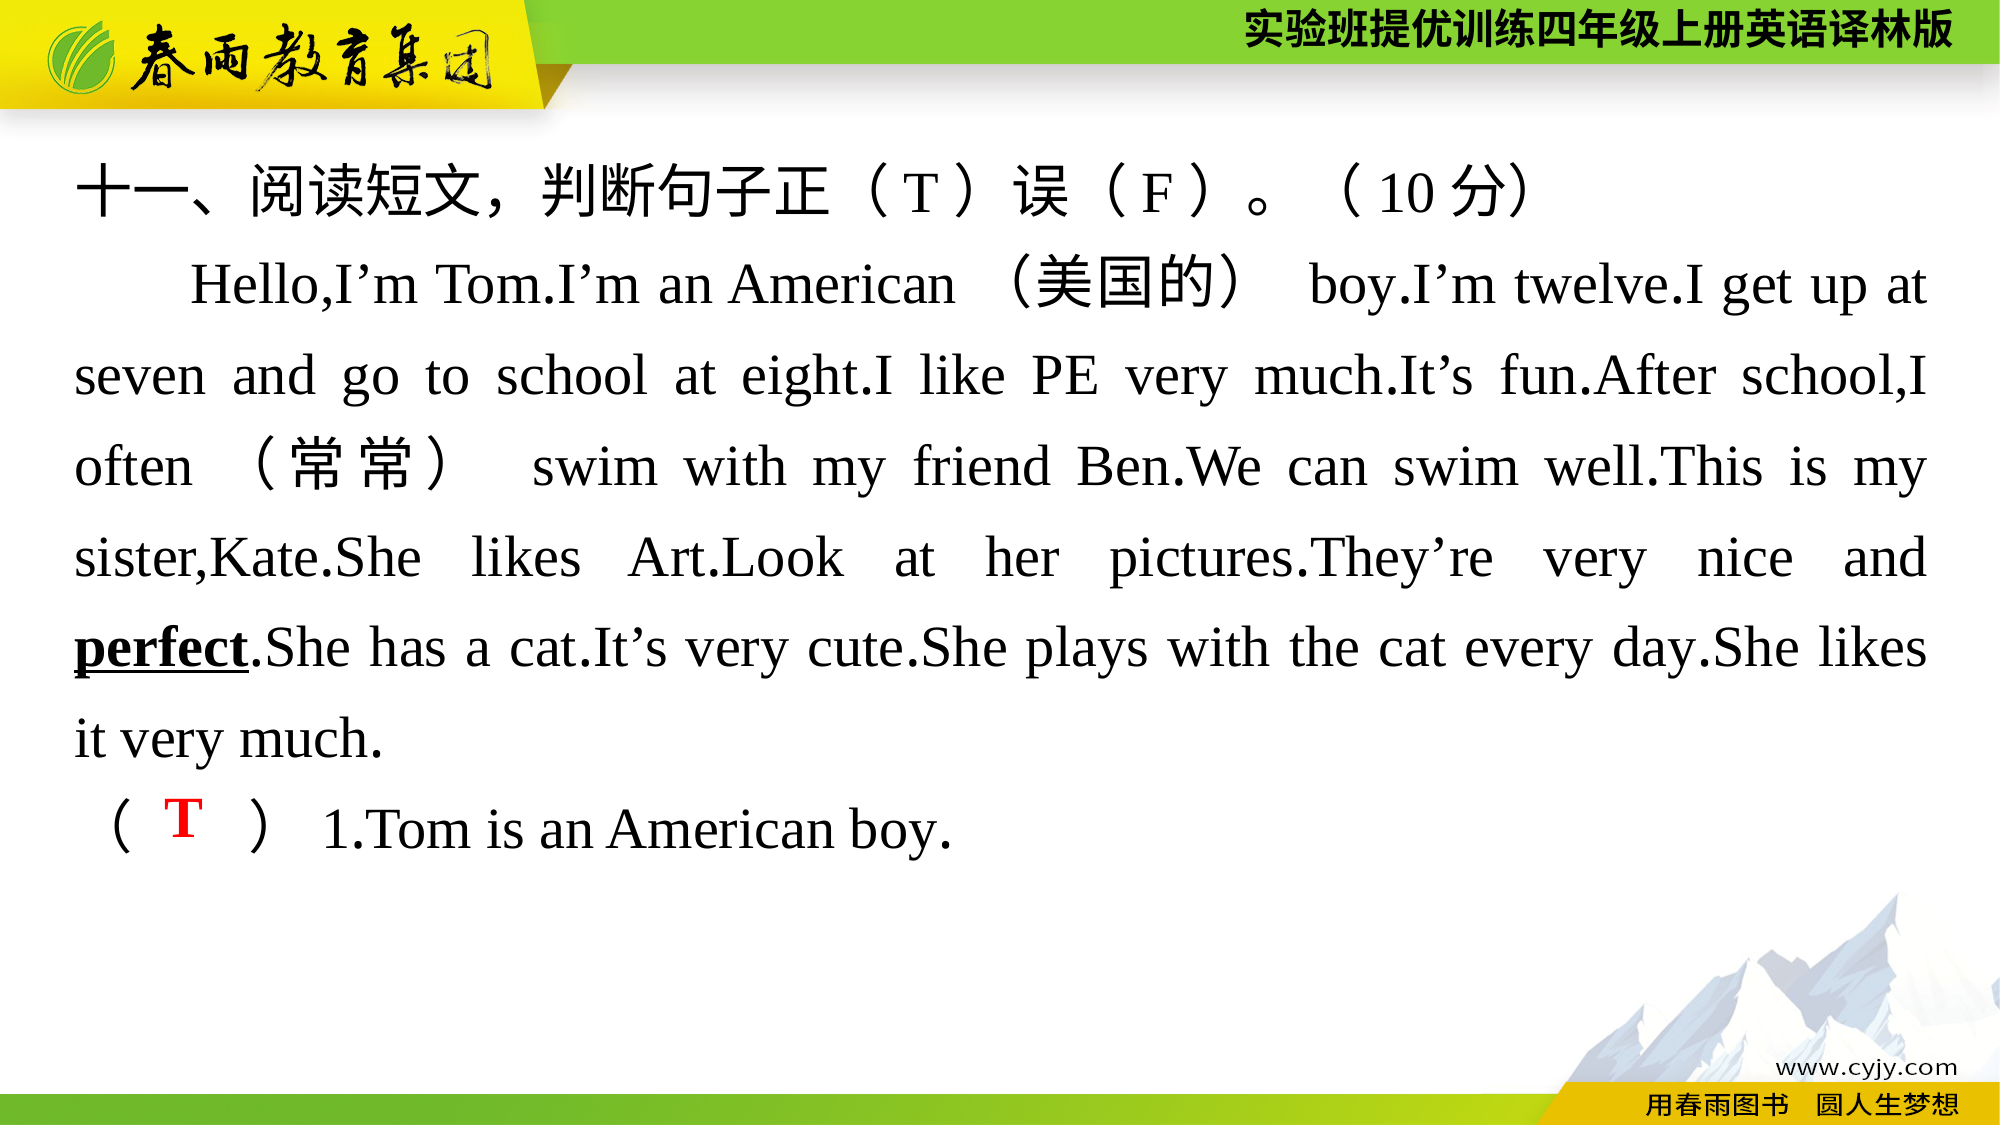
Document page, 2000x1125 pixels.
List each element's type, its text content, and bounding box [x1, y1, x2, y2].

picture [0, 0, 2000, 1125]
list 十一、阅读短文，判断句子正（T）误（F）。（10分） Hello,I’m Tom.I’m an American（美国的） boy.I’m twelve.I get up at seven and go to school at eight.I like PE very much.It’s fun.After school,I often（常常） swim with my friend Ben.We can swim well.This is my sister,Kate.She likes Art.Look at her pictures.They’re very nice and perfect.She has a cat.It’s very cute.She plays with the cat every day.She likes it very much. （ ）1.Tom is an American boy. [59, 125, 1944, 866]
text_box T [149, 771, 219, 857]
